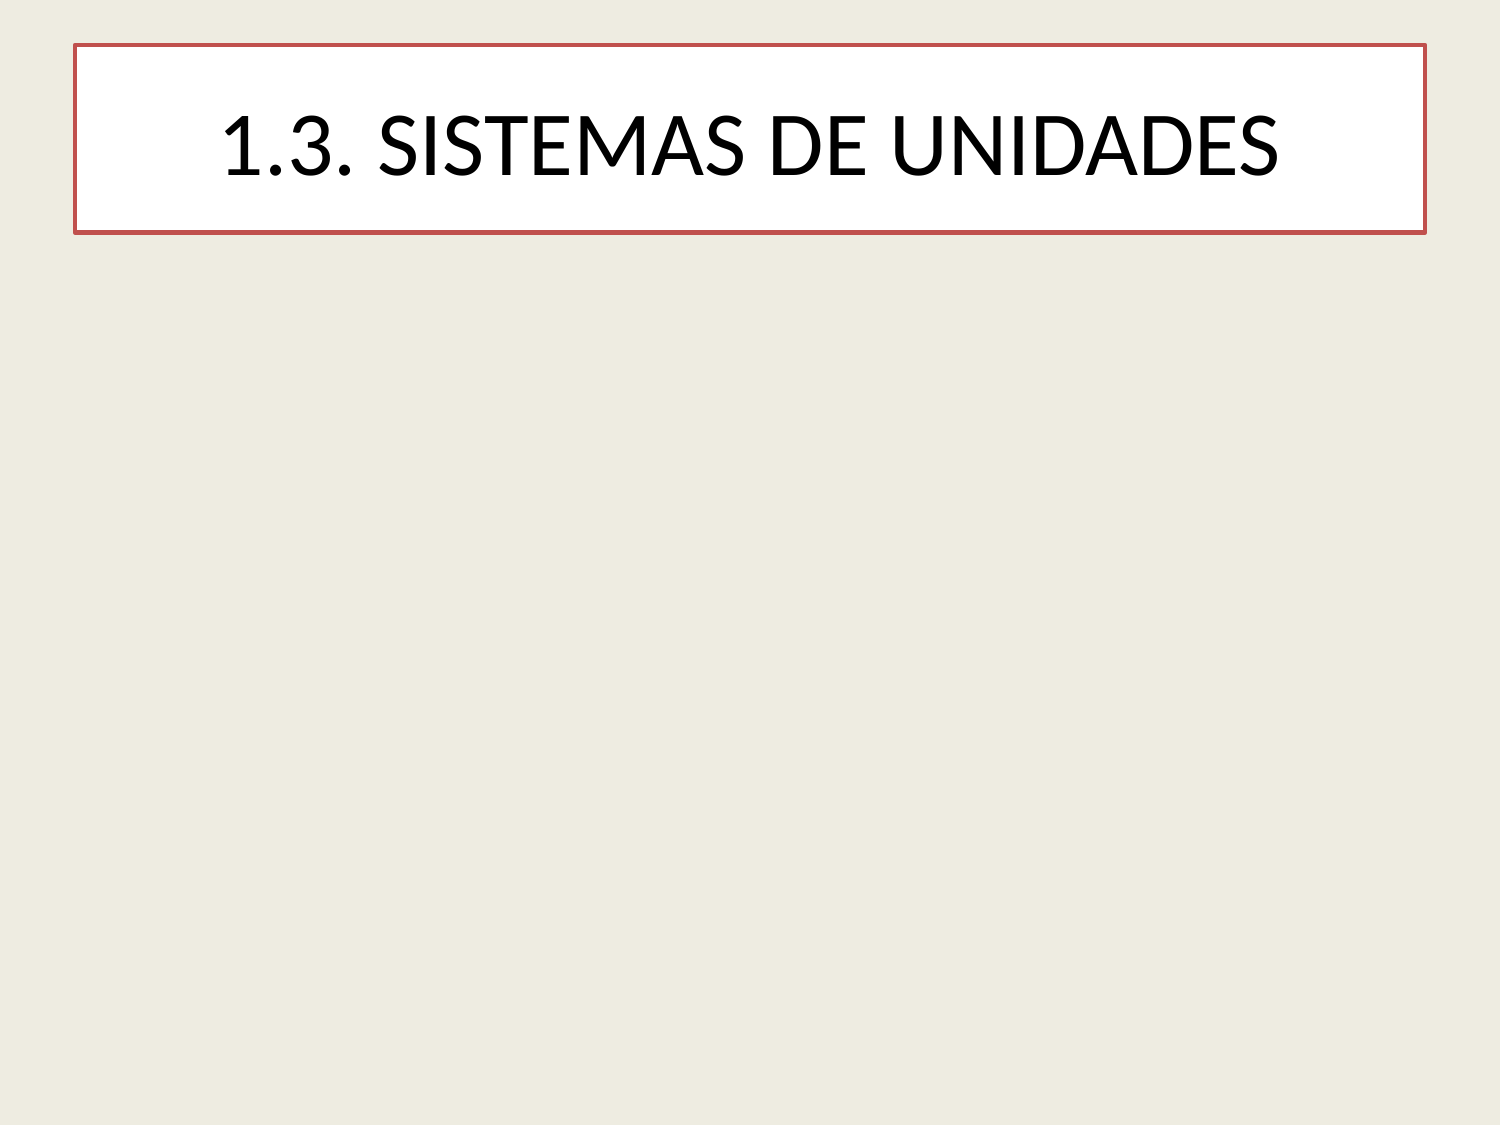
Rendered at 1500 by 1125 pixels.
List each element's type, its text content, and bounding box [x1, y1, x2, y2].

title 1.3. SISTEMAS DE UNIDADES [73, 43, 1427, 235]
